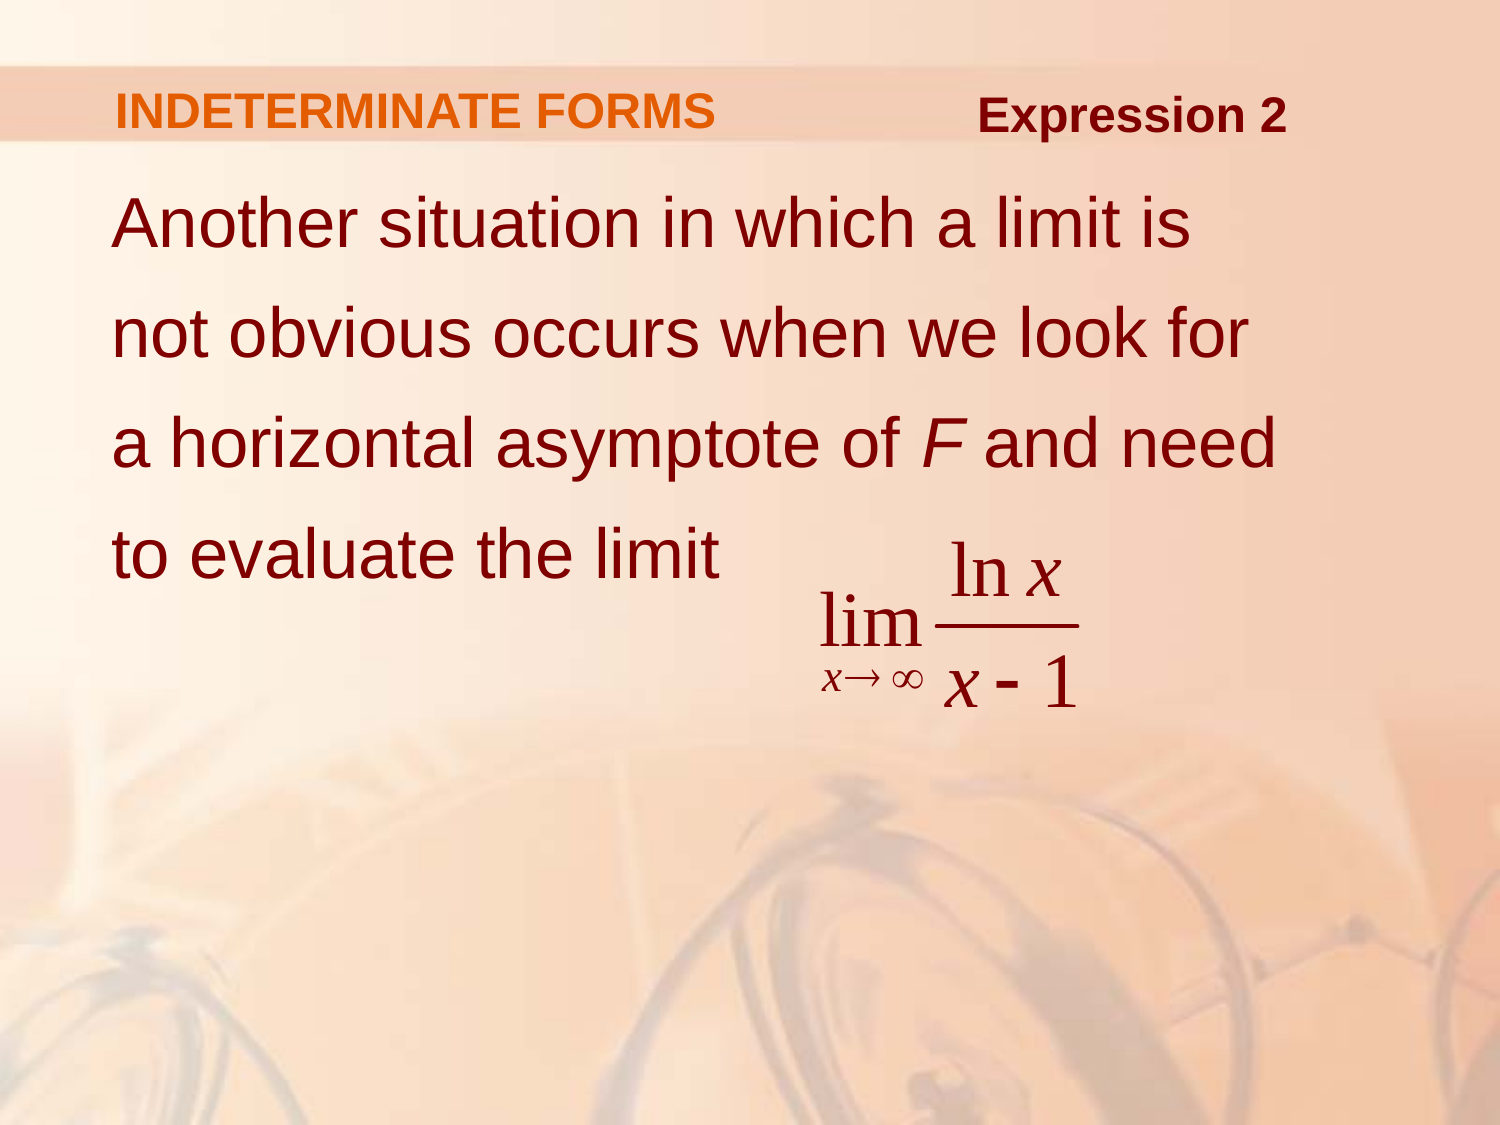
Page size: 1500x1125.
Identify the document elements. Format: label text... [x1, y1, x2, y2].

text_box Expression 2 [962, 74, 1425, 150]
title INDETERMINATE FORMS [99, 60, 976, 142]
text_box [807, 521, 1096, 725]
list Another situation in which a limit is not obvious occurs when we look for a horizontal asymptote of F and need to evaluate the limit [95, 142, 1500, 1107]
picture [0, 0, 1500, 1125]
